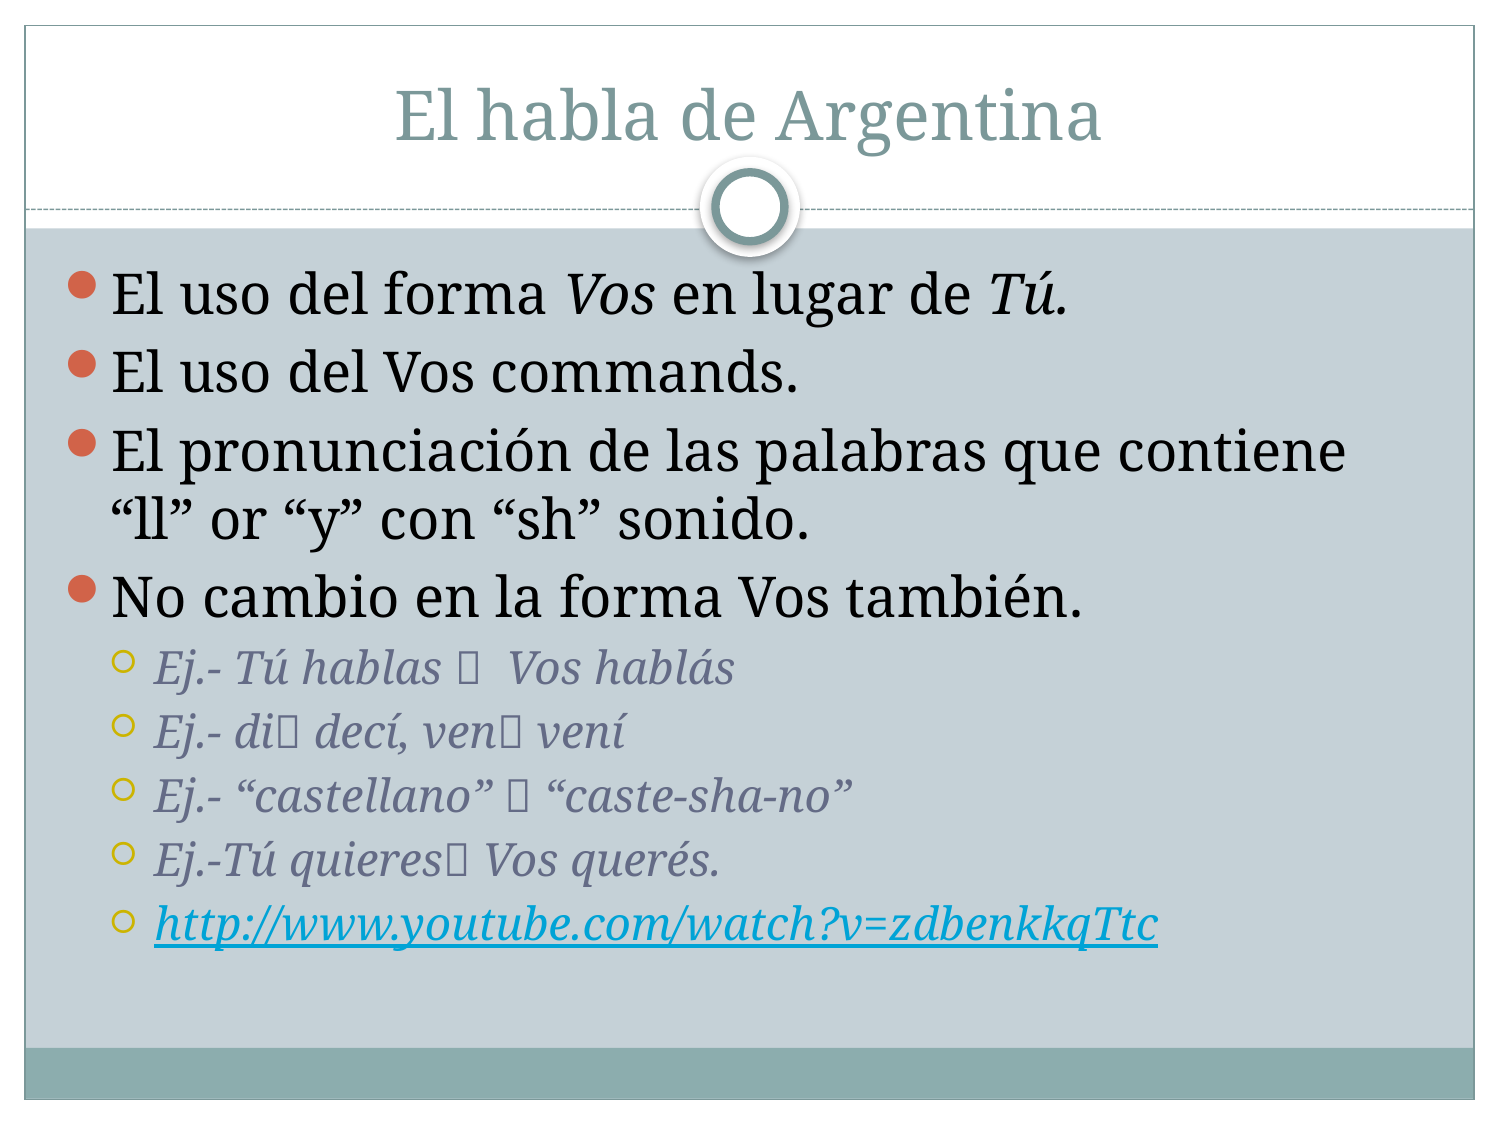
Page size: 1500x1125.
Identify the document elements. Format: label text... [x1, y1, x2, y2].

title El habla de Argentina [49, 37, 1450, 162]
list El uso del forma Vos en lugar de Tú. El uso del Vos commands. El pronunciación de las palabras que contiene “ll” or “y” con “sh” sonido. No cambio en la forma Vos también. Ej.- Tú hablas  Vos hablás Ej.- di decí, ven vení Ej.- “castellano”  “caste-sha-no” Ej.-Tú quieres Vos querés. http://www.youtube.com/watch?v=zdbenkkqTtc [49, 250, 1445, 1001]
